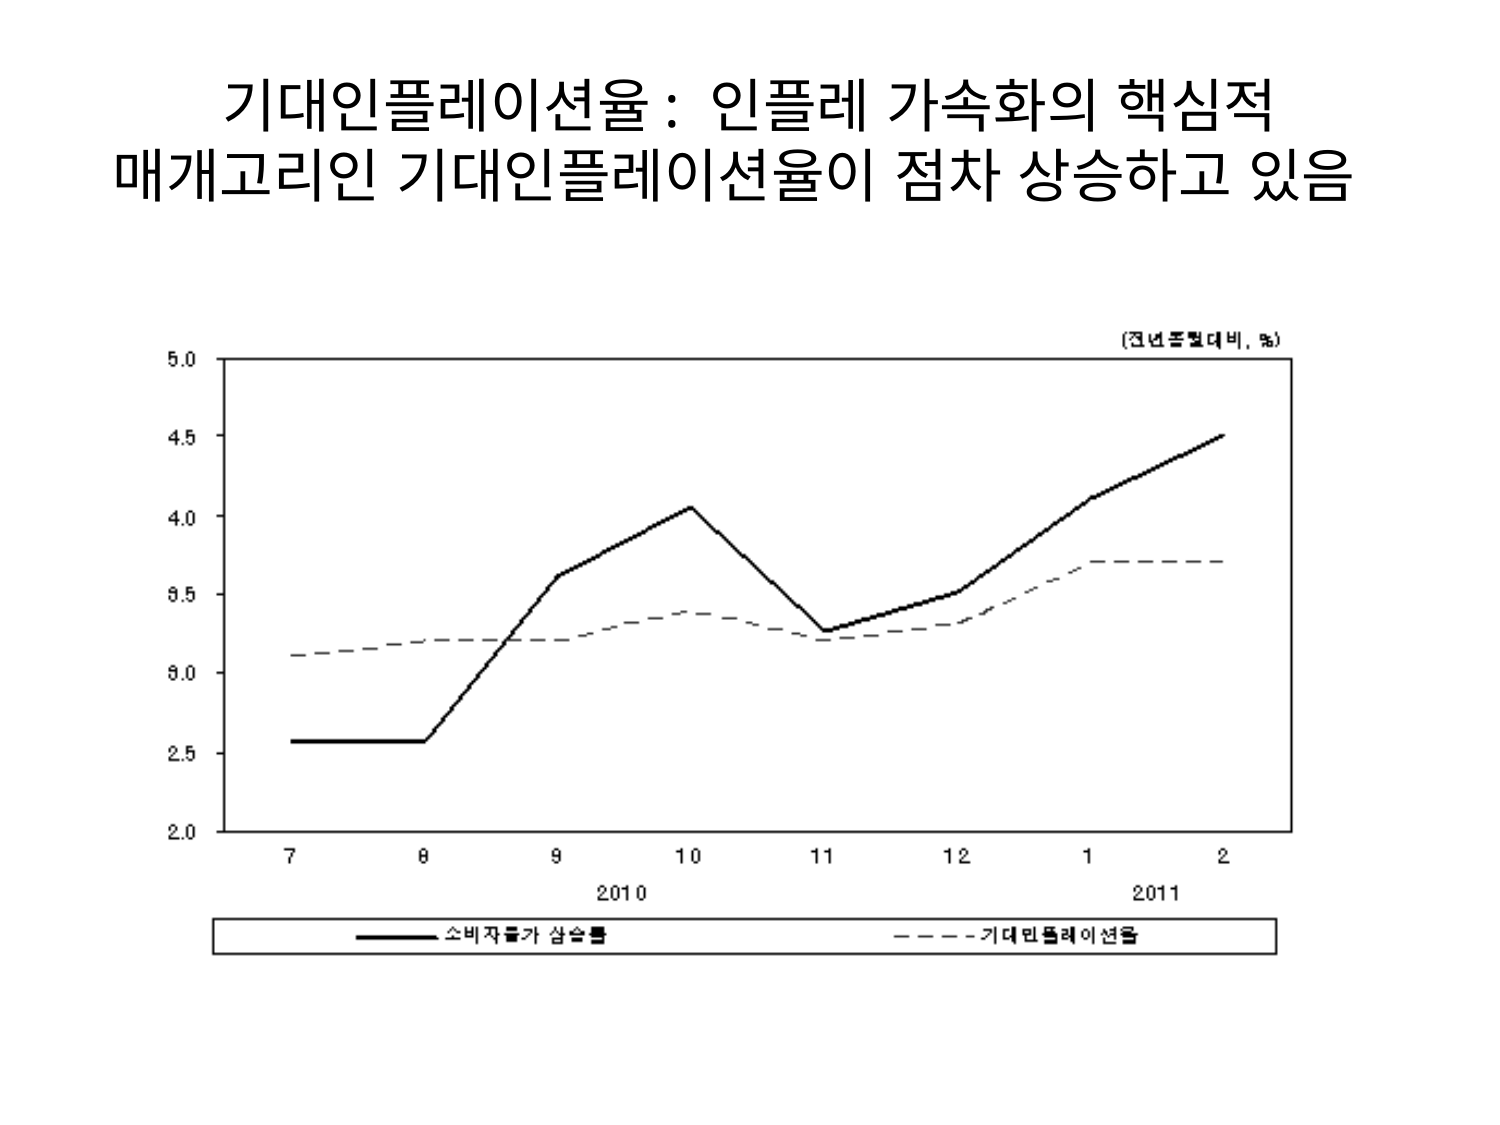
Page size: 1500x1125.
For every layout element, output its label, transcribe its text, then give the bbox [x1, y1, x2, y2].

title 기대인플레이션율: 인플레 가속화의 핵심적 매개고리인 기대인플레이션율이 점차 상승하고 있음 [75, 45, 1425, 233]
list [130, 304, 1389, 973]
